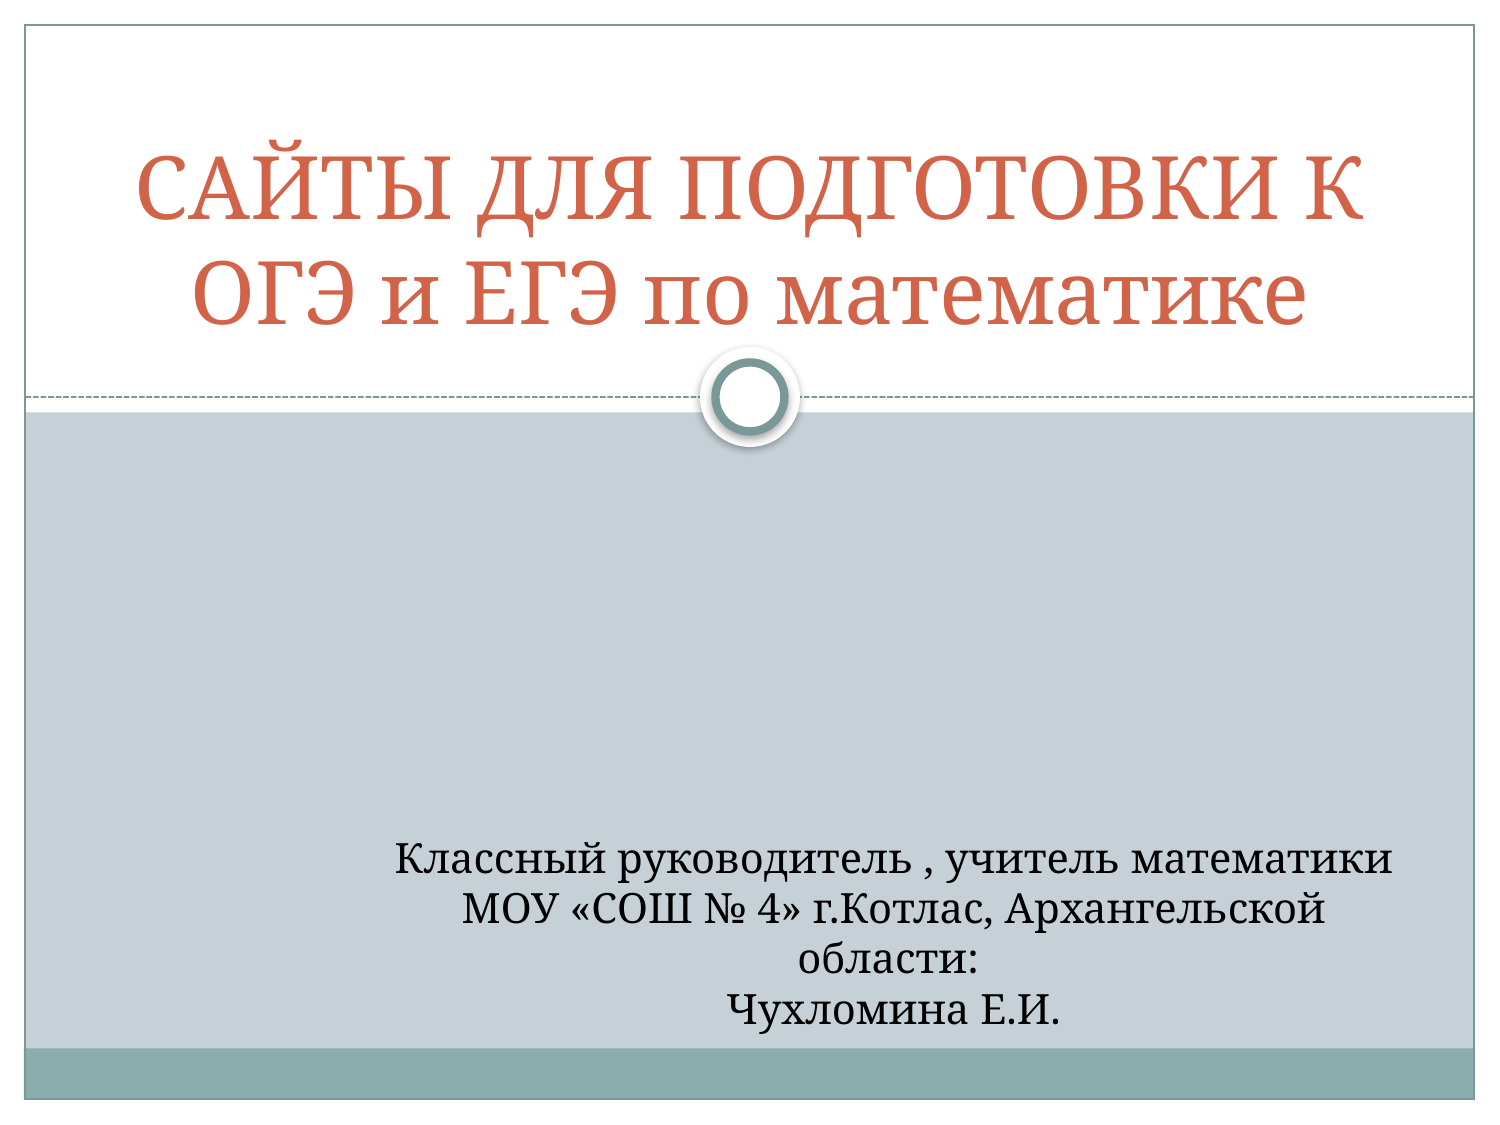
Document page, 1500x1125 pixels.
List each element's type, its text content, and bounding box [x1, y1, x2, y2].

title САЙТЫ ДЛЯ ПОДГОТОВКИ К ОГЭ и ЕГЭ по математике [112, 62, 1388, 350]
text_box Классный руководитель , учитель математики МОУ «СОШ № 4» г.Котлас, Архангельской области: Чухломина Е.И. [362, 824, 1425, 1040]
